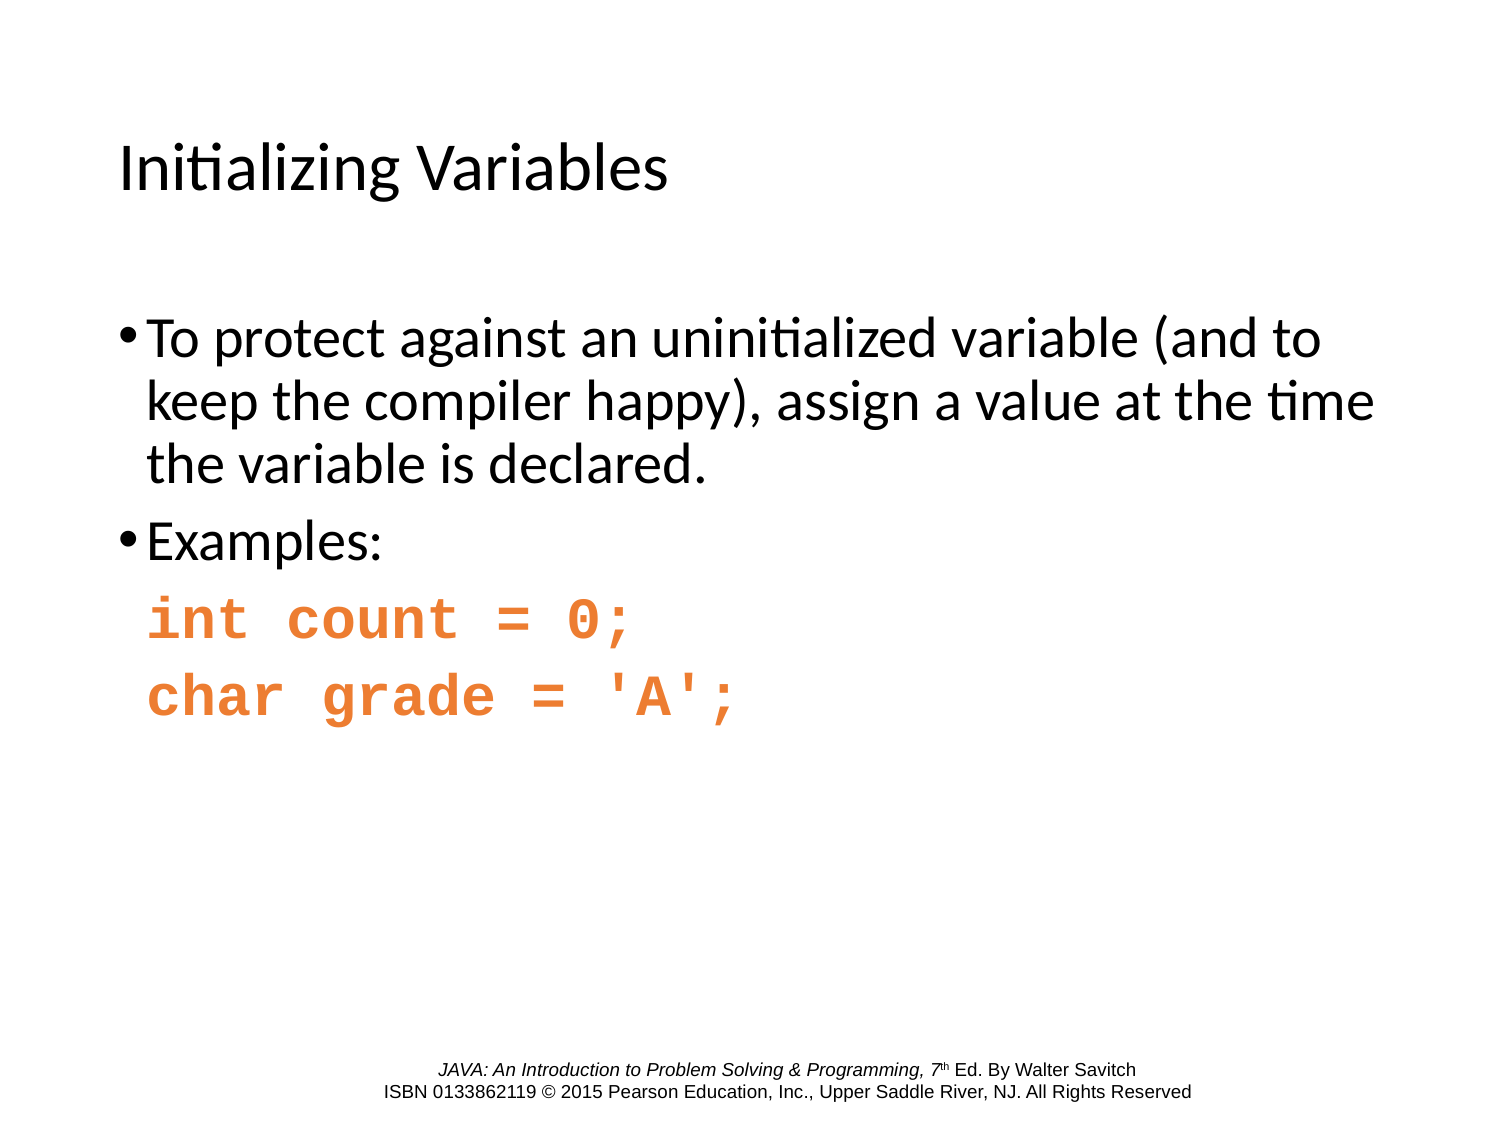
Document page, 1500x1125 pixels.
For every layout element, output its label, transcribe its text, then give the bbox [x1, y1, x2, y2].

title Initializing Variables [103, 59, 1397, 278]
list To protect against an uninitialized variable (and to keep the compiler happy), assign a value at the time the variable is declared. Examples: int count = 0; char grade = 'A'; [103, 299, 1397, 1014]
